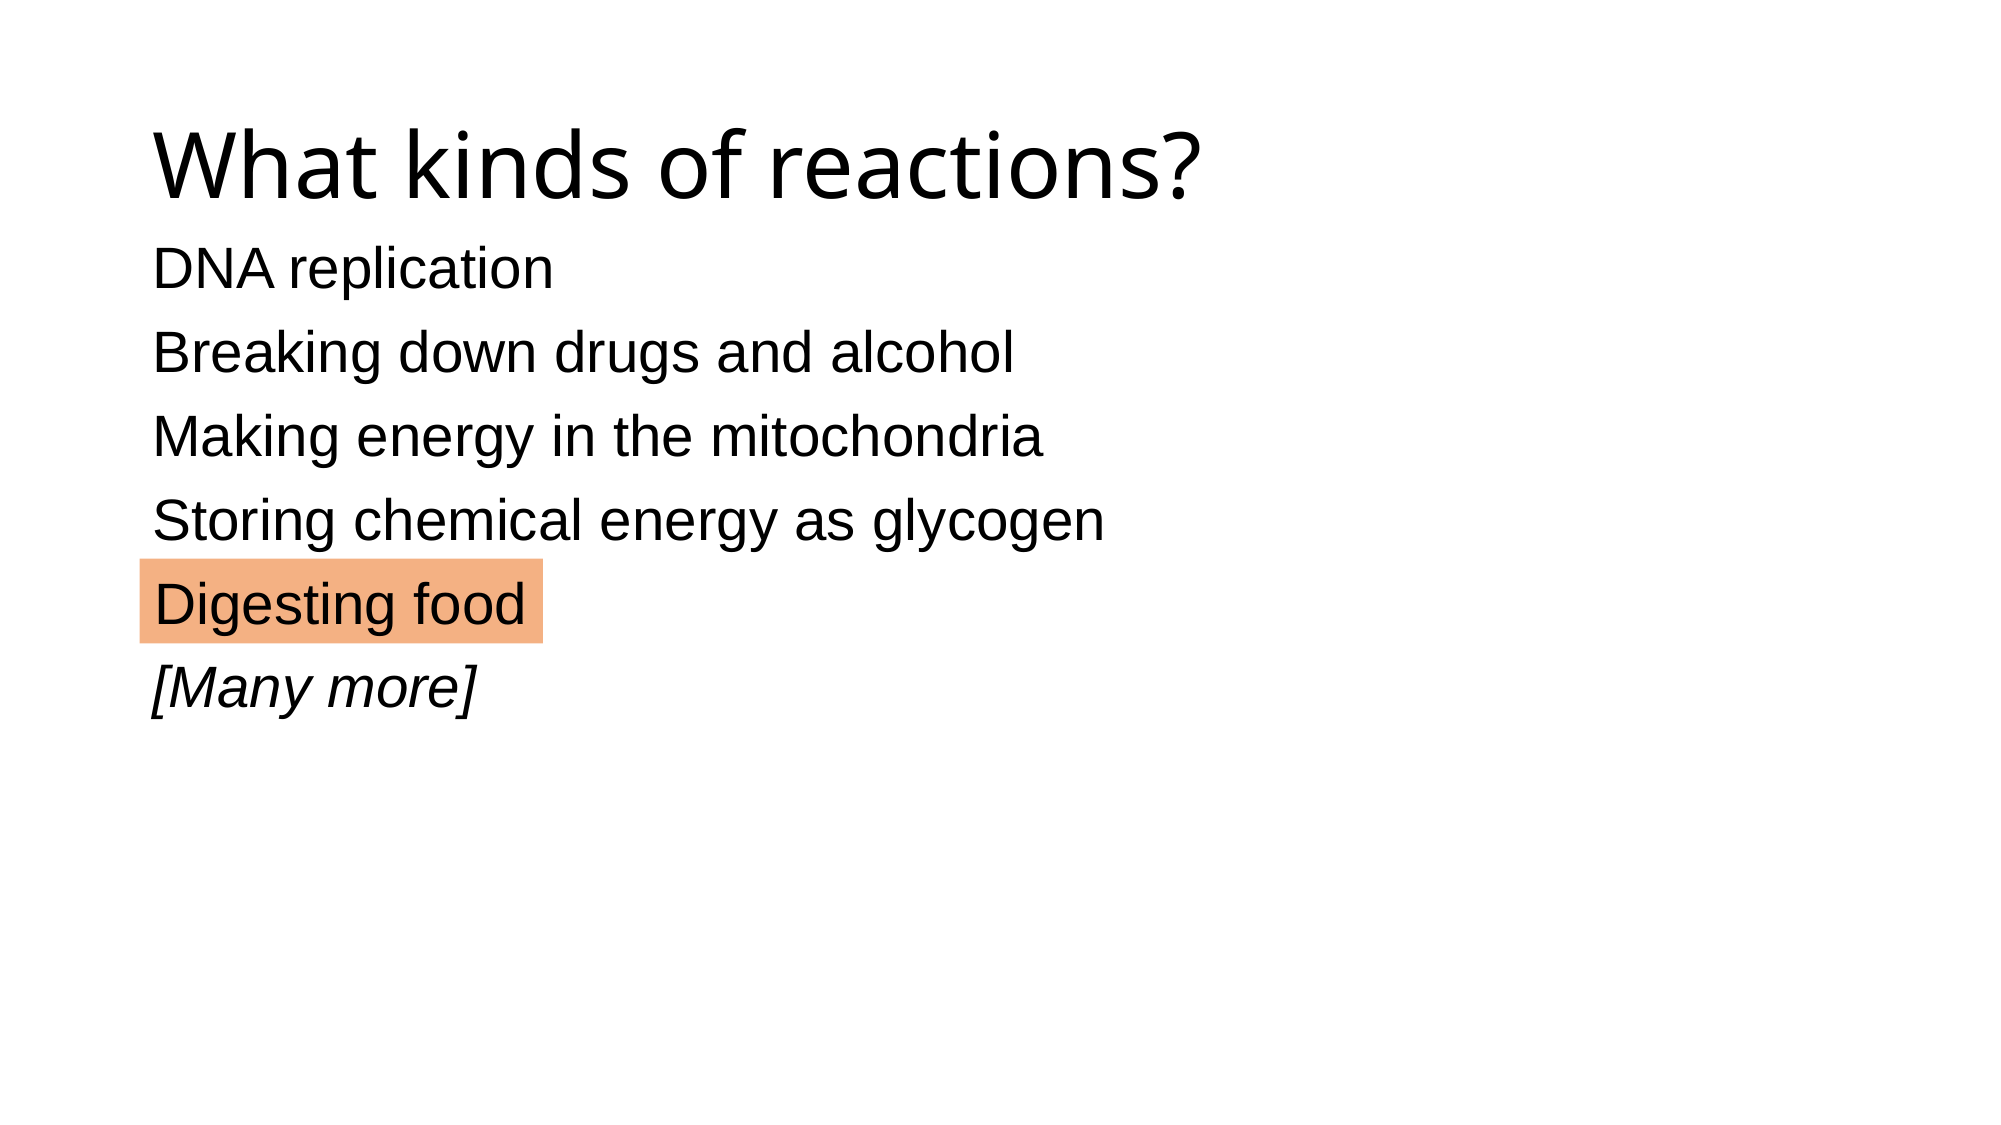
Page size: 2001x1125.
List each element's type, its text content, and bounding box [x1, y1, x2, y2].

list DNA replication Breaking down drugs and alcohol Making energy in the mitochondria Storing chemical energy as glycogen Digesting food [Many more] [137, 230, 1863, 945]
text_box Digesting food [139, 558, 543, 644]
title What kinds of reactions? [137, 59, 1863, 230]
